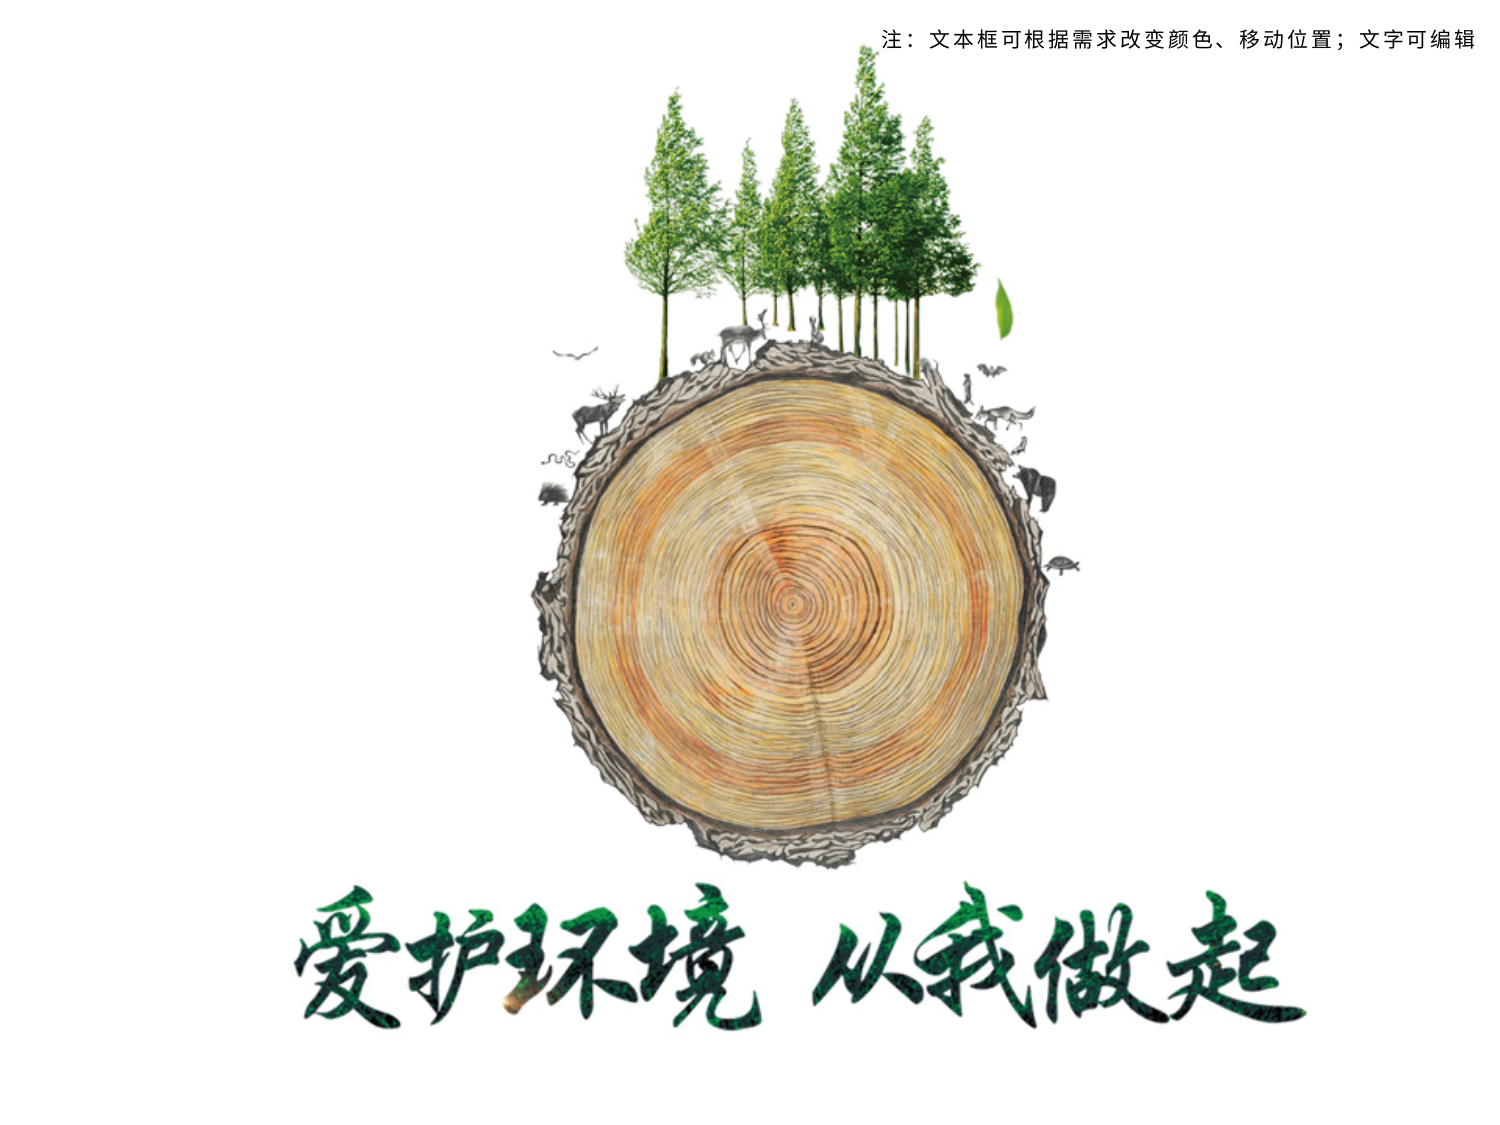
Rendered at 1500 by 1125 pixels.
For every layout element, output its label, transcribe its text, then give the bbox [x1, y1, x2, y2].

text_box 注：文本框可根据需求改变颜色、移动位置；文字可编辑 [867, 19, 1500, 90]
text_box [519, 537, 1317, 644]
picture [0, 0, 1500, 1125]
